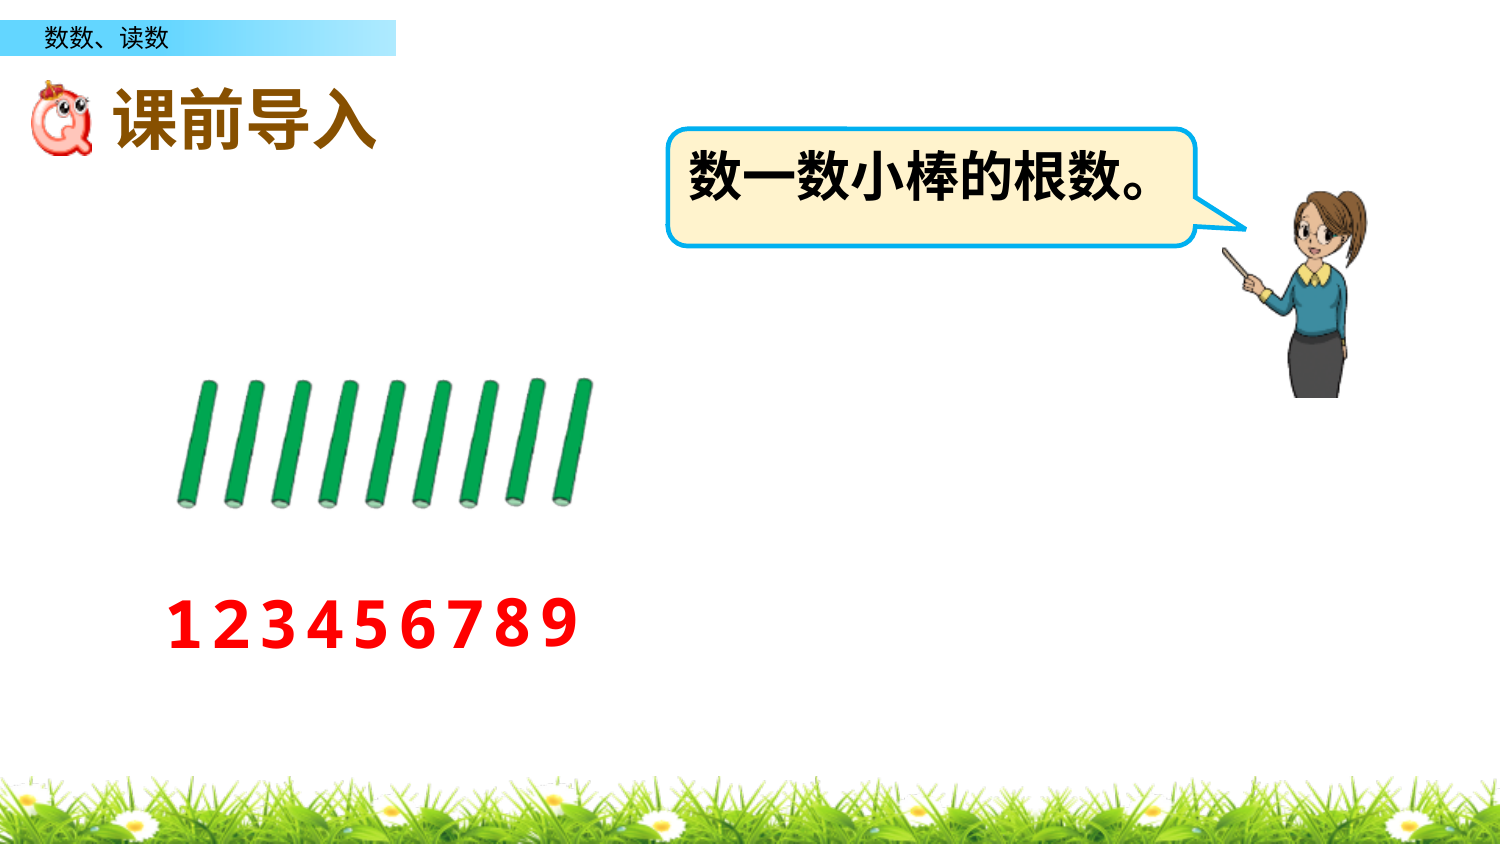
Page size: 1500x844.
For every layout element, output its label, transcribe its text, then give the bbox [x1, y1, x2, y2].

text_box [667, 128, 1368, 398]
picture [0, 776, 1500, 844]
text_box 7 [430, 574, 501, 669]
picture [31, 80, 92, 156]
picture [175, 360, 598, 515]
text_box 6 [384, 574, 430, 669]
text_box 4 [290, 574, 337, 669]
text_box 1 [149, 574, 196, 669]
text_box 8 [477, 572, 524, 667]
text_box 2 [196, 574, 243, 669]
text_box 课前导入 [100, 72, 404, 164]
text_box 3 [243, 574, 290, 669]
text_box 5 [337, 574, 384, 669]
text_box 9 [524, 572, 595, 667]
